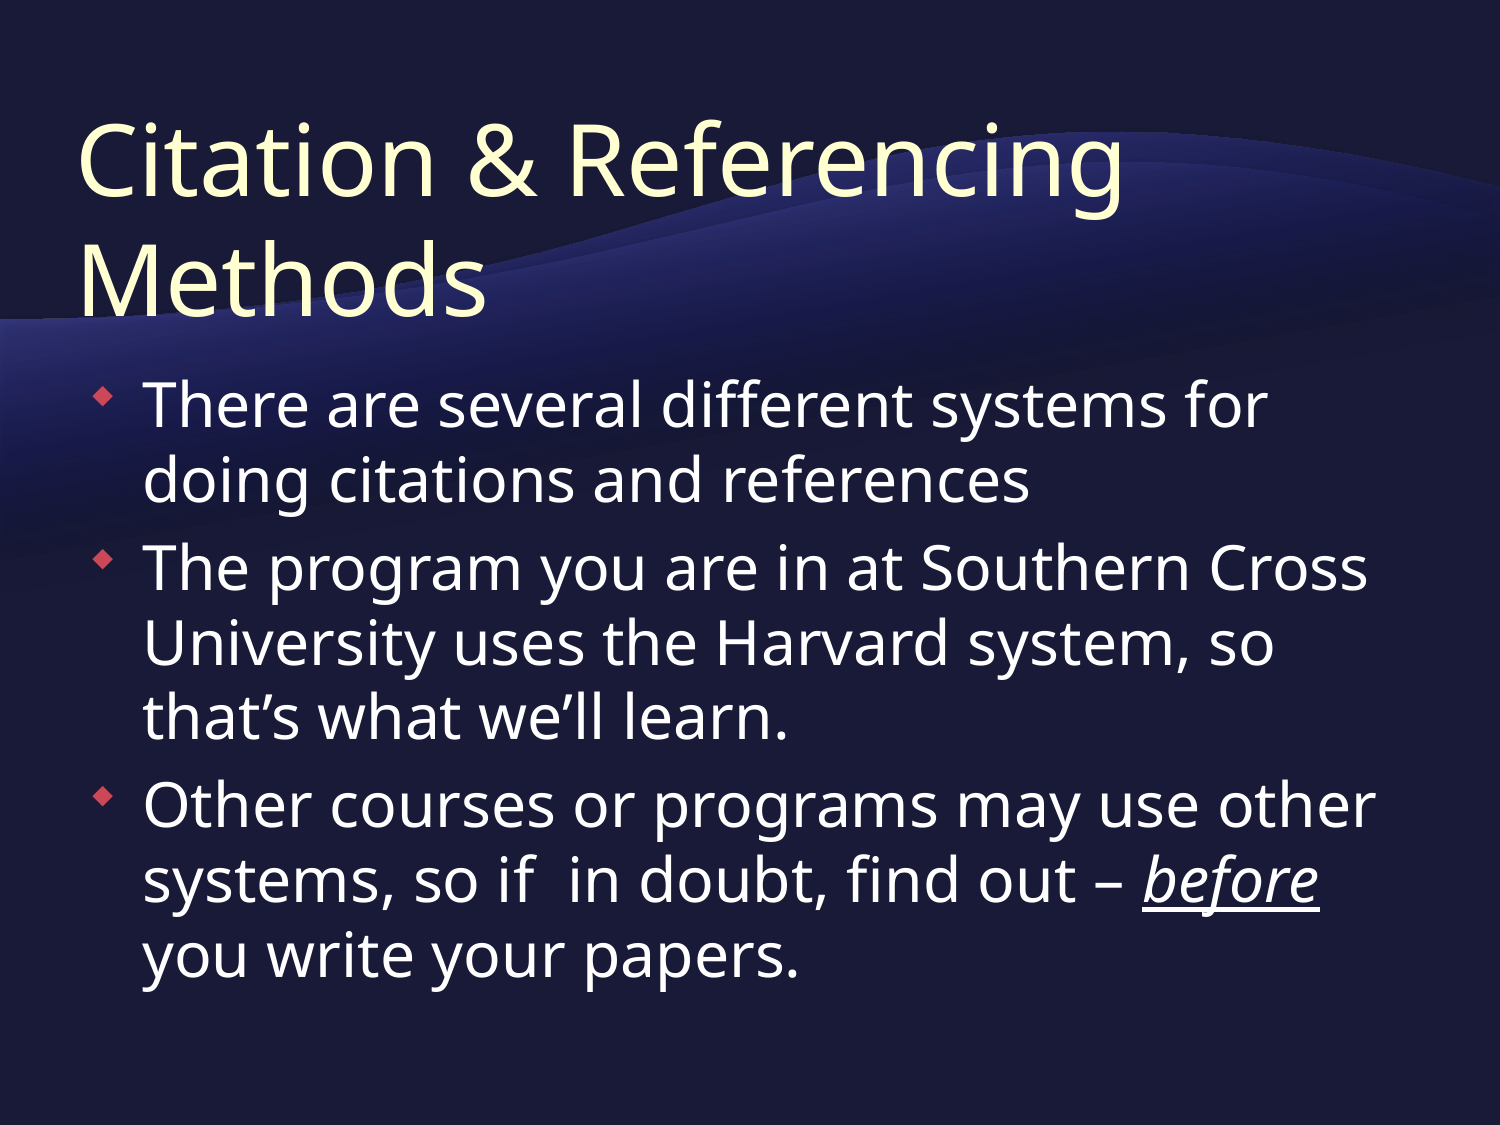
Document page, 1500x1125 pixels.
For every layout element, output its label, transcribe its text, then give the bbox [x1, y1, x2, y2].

list There are several different systems for doing citations and references The program you are in at Southern Cross University uses the Harvard system, so that’s what we’ll learn. Other courses or programs may use other systems, so if in doubt, find out – before you write your papers. [75, 357, 1425, 1033]
title Citation & Referencing Methods [75, 87, 1425, 338]
